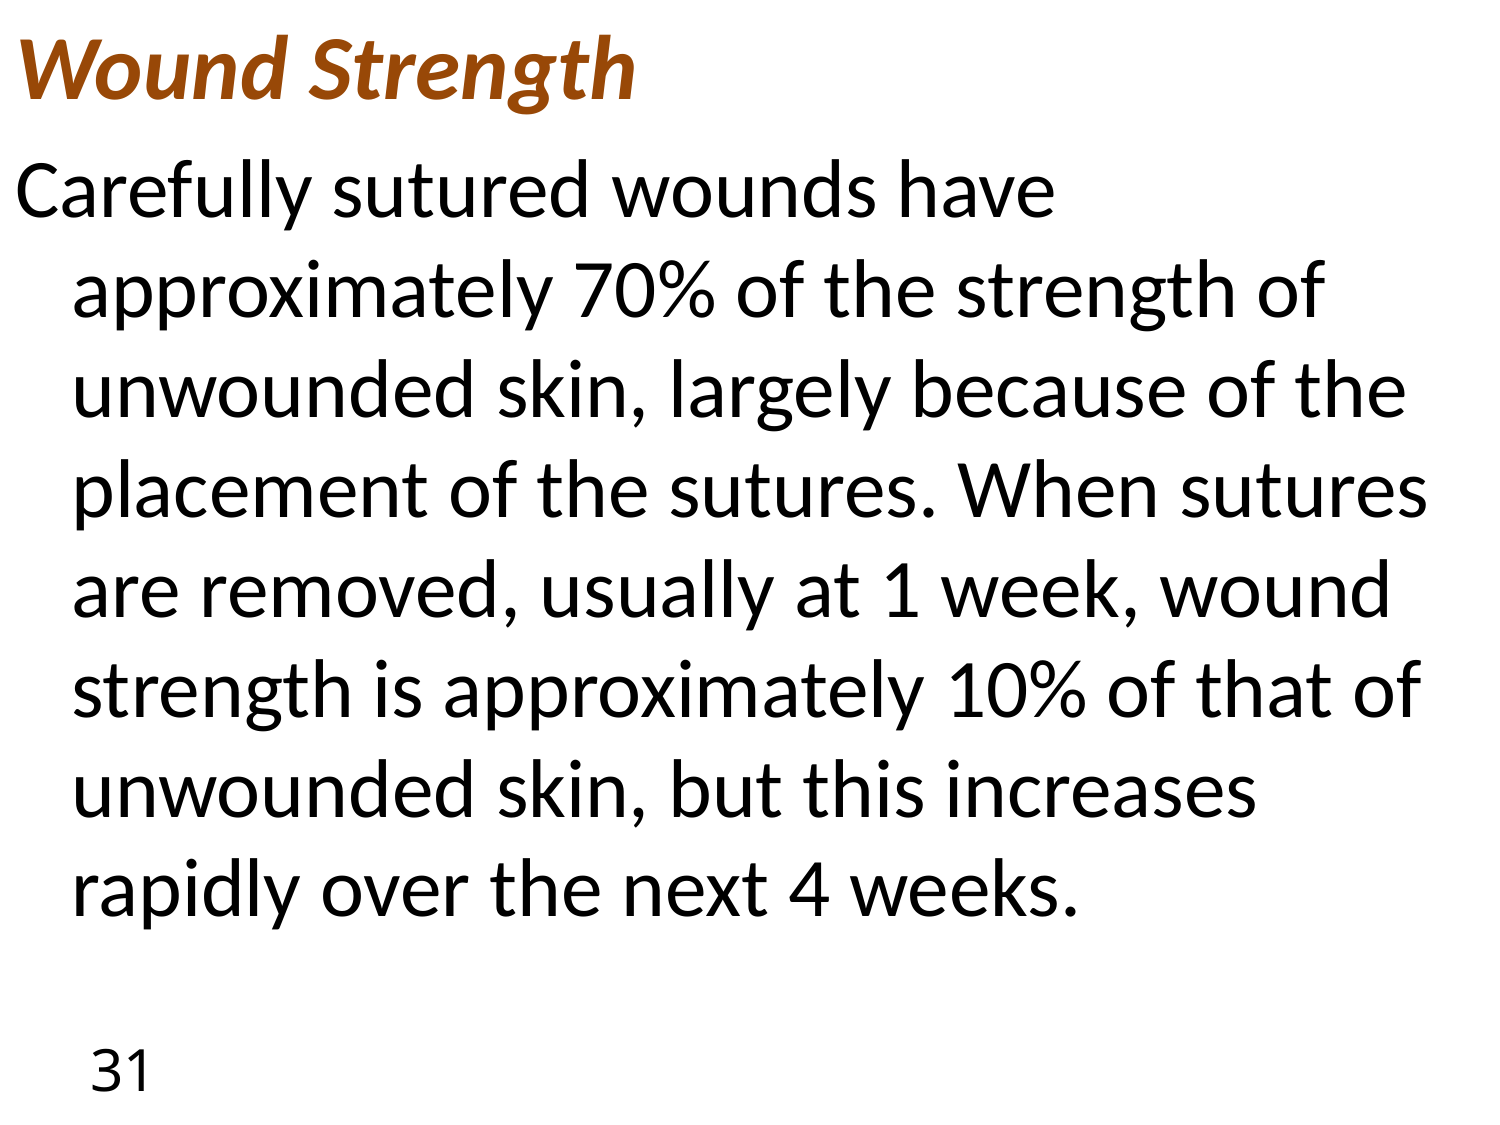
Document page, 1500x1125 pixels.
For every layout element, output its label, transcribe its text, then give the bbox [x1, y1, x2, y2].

slide_number 31 [75, 1042, 425, 1103]
list Wound Strength Carefully sutured wounds have approximately 70% of the strength of unwounded skin, largely because of the placement of the sutures. When sutures are removed, usually at 1 week, wound strength is approximately 10% of that of unwounded skin, but this increases rapidly over the next 4 weeks. [0, 0, 1500, 1125]
